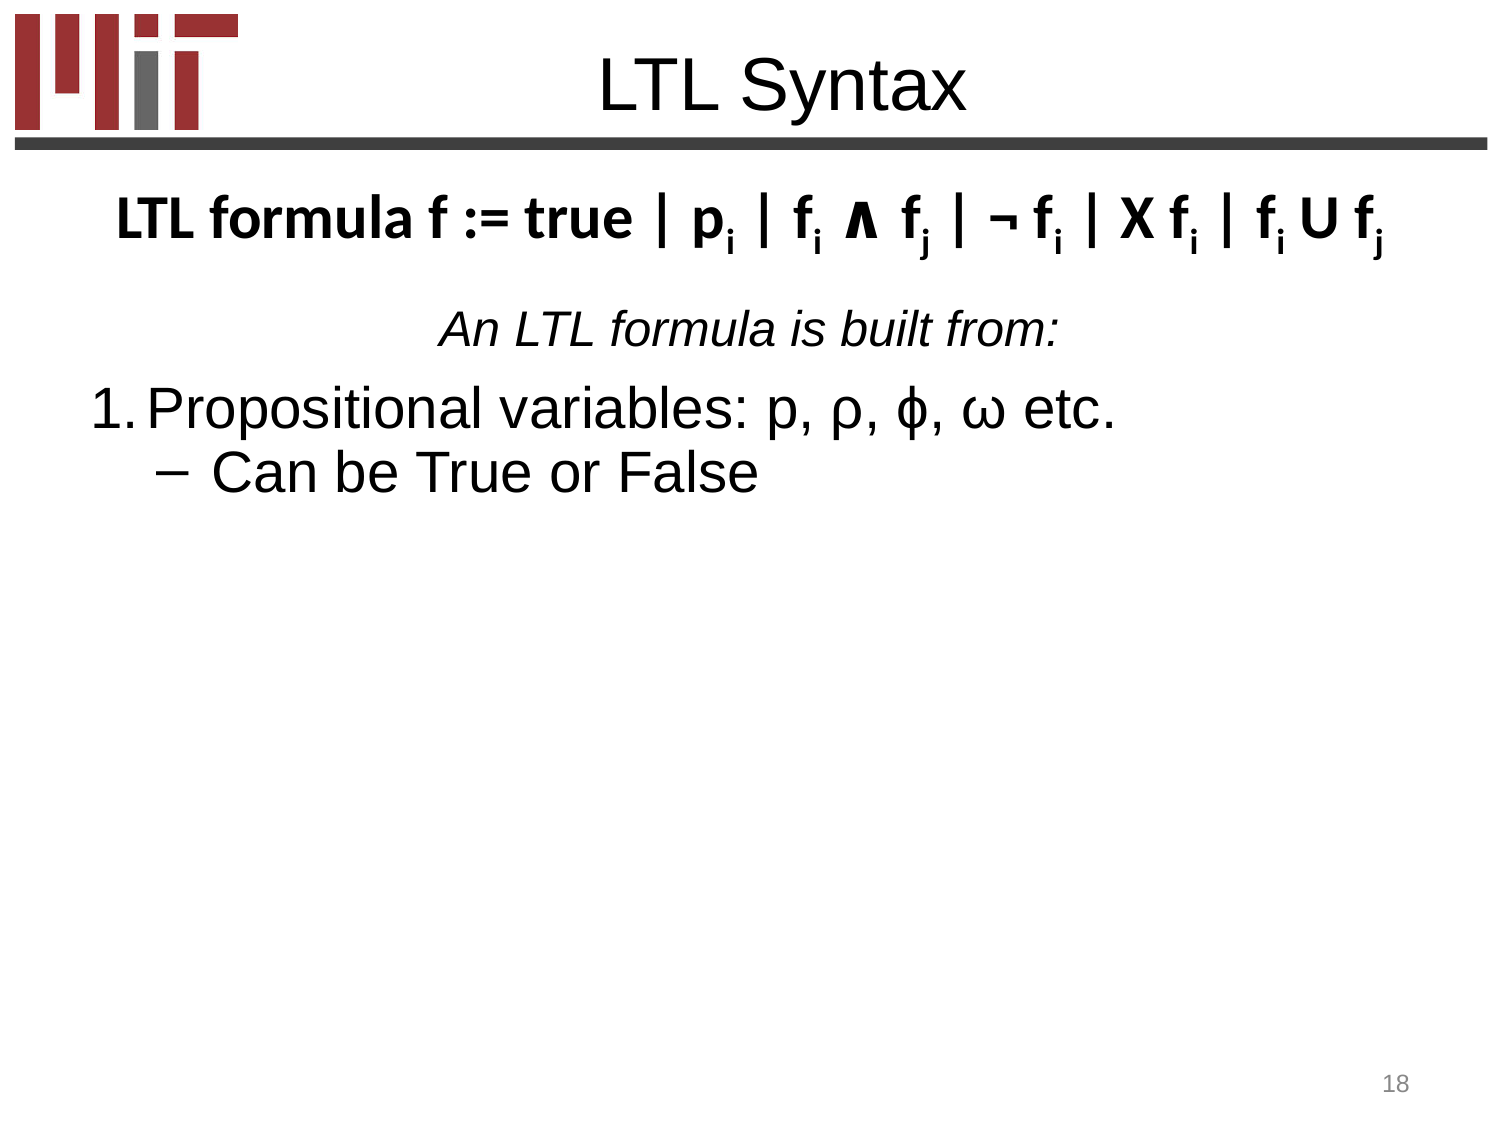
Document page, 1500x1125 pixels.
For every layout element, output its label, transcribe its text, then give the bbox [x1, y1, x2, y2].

text_box An LTL formula is built from: [268, 288, 1232, 365]
title LTL Syntax [239, 22, 1327, 138]
list Propositional variables: p, ρ, ϕ, ω etc. Can be True or False [75, 376, 1425, 1113]
picture [15, 14, 238, 130]
text_box LTL formula f := true | pi | fi ∧ fj | ¬ fi | X fi | fi U fj [0, 161, 1500, 278]
slide_number 18 [1074, 1052, 1425, 1113]
